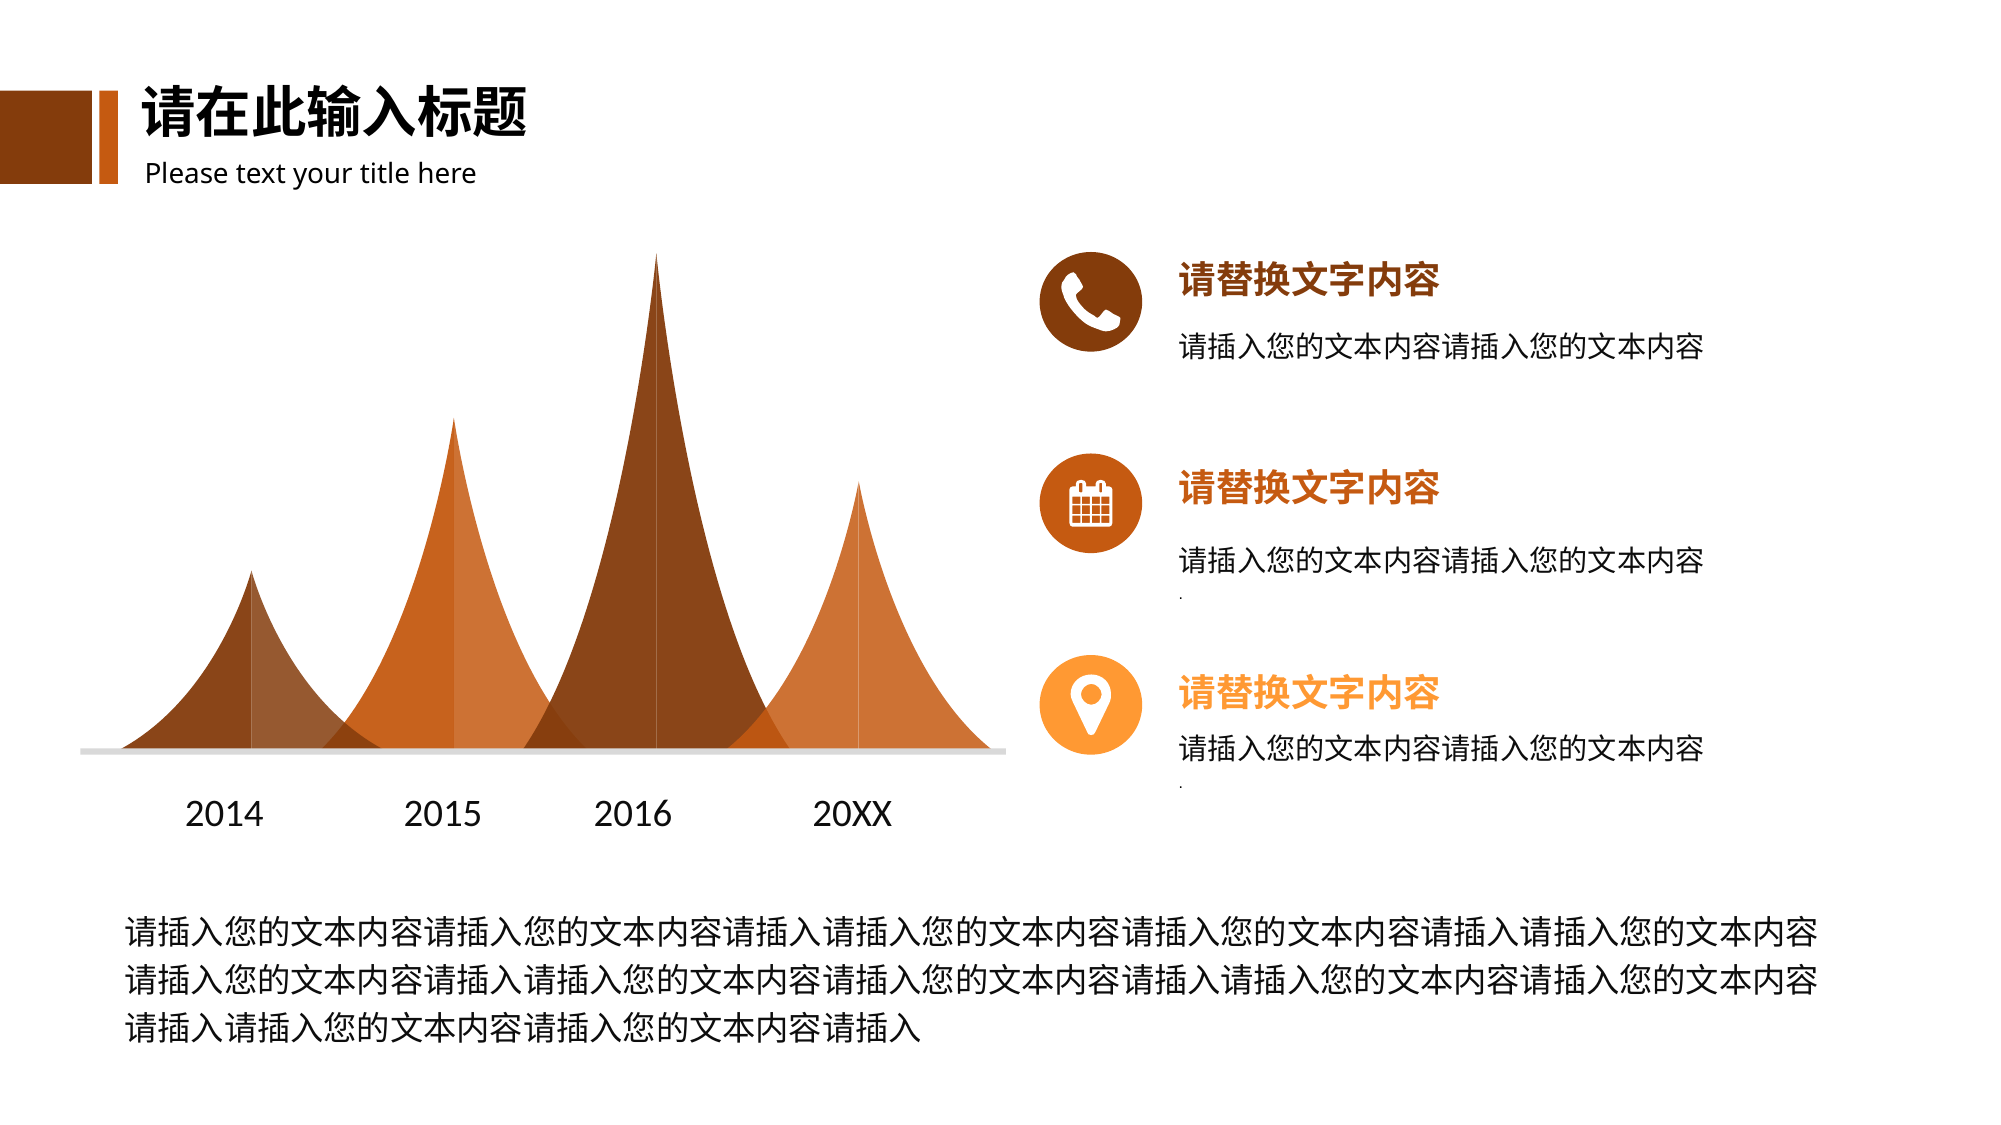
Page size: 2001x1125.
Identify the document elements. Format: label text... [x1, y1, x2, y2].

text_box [1039, 251, 1143, 352]
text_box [1039, 453, 1143, 554]
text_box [1039, 655, 1143, 755]
text_box 请插入您的文本内容请插入您的文本内容请插入请插入您的文本内容请插入您的文本内容请插入请插入您的文本内容请插入您的文本内容请插入请插入您的文本内容请插入您的文本内容请插入请插入您的文本内容请插入您的文本内容请插入请插入您的文本内容请插入您的文本内容请插入 [124, 903, 1146, 1083]
text_box 2014 [170, 779, 279, 842]
picture [1146, 0, 2000, 1125]
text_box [80, 253, 1006, 755]
text_box 2016 [578, 779, 688, 842]
text_box 2015 [388, 779, 498, 842]
text_box 20XX [797, 779, 908, 842]
